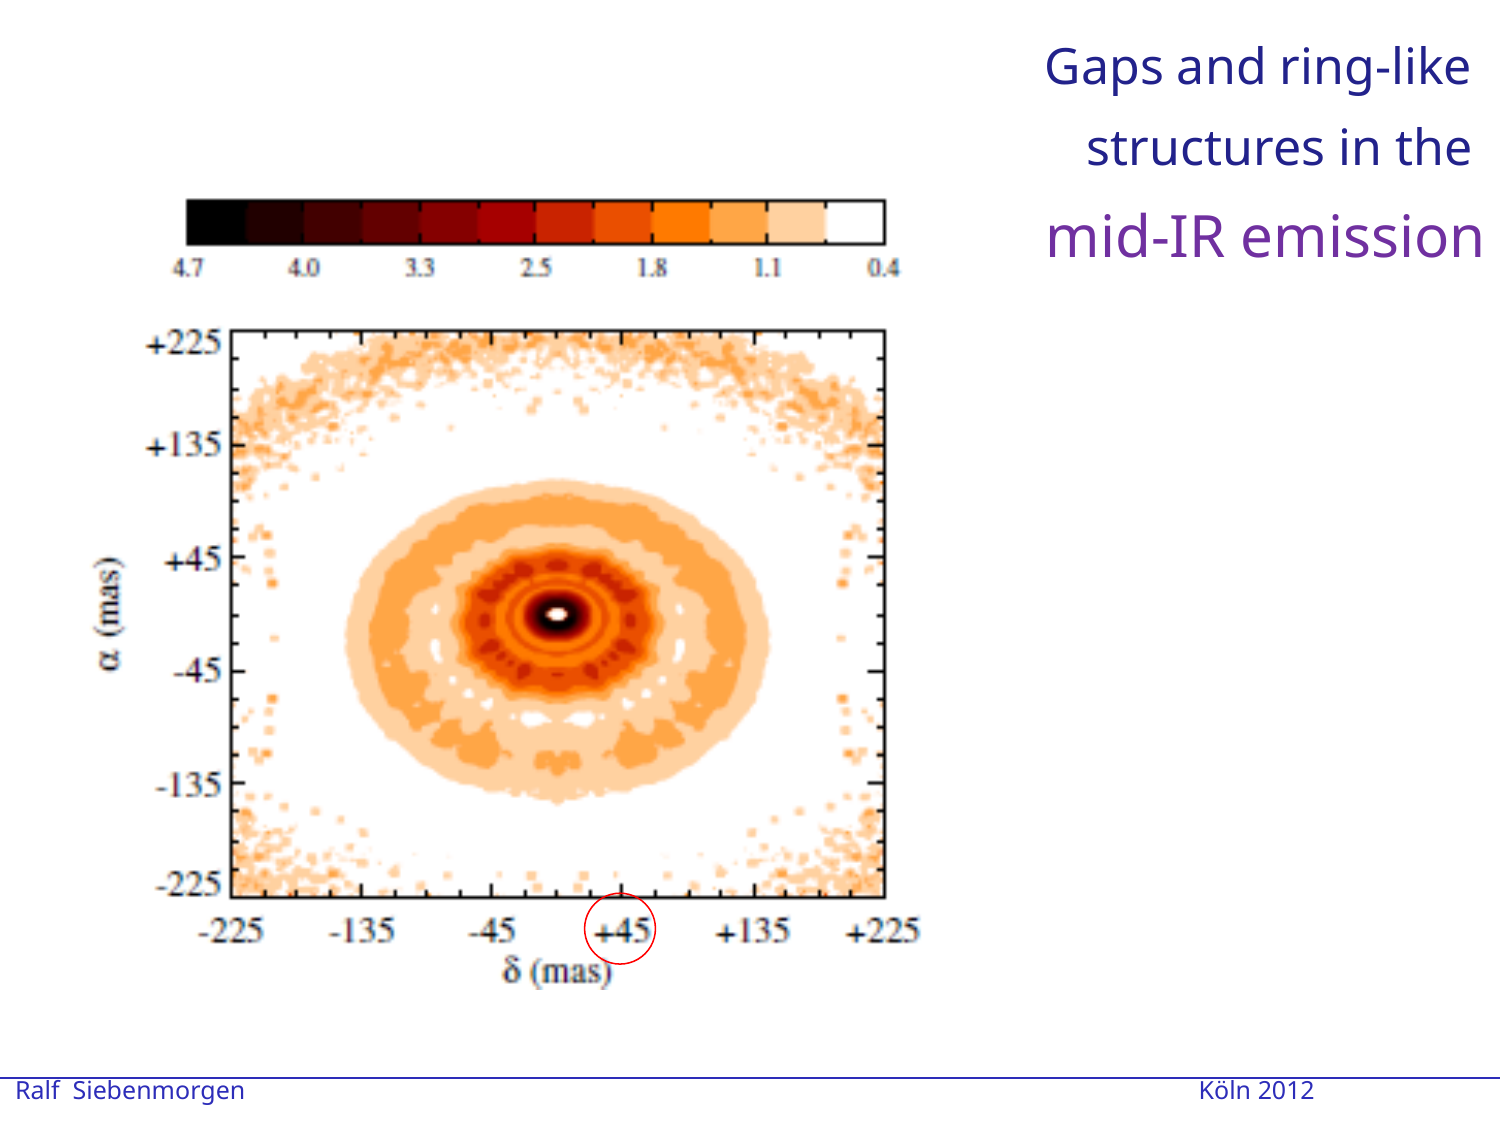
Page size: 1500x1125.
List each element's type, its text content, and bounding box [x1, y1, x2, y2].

text_box Gaps and ring-like structures in the mid-IR emission [785, 7, 1500, 357]
picture [17, 160, 946, 990]
